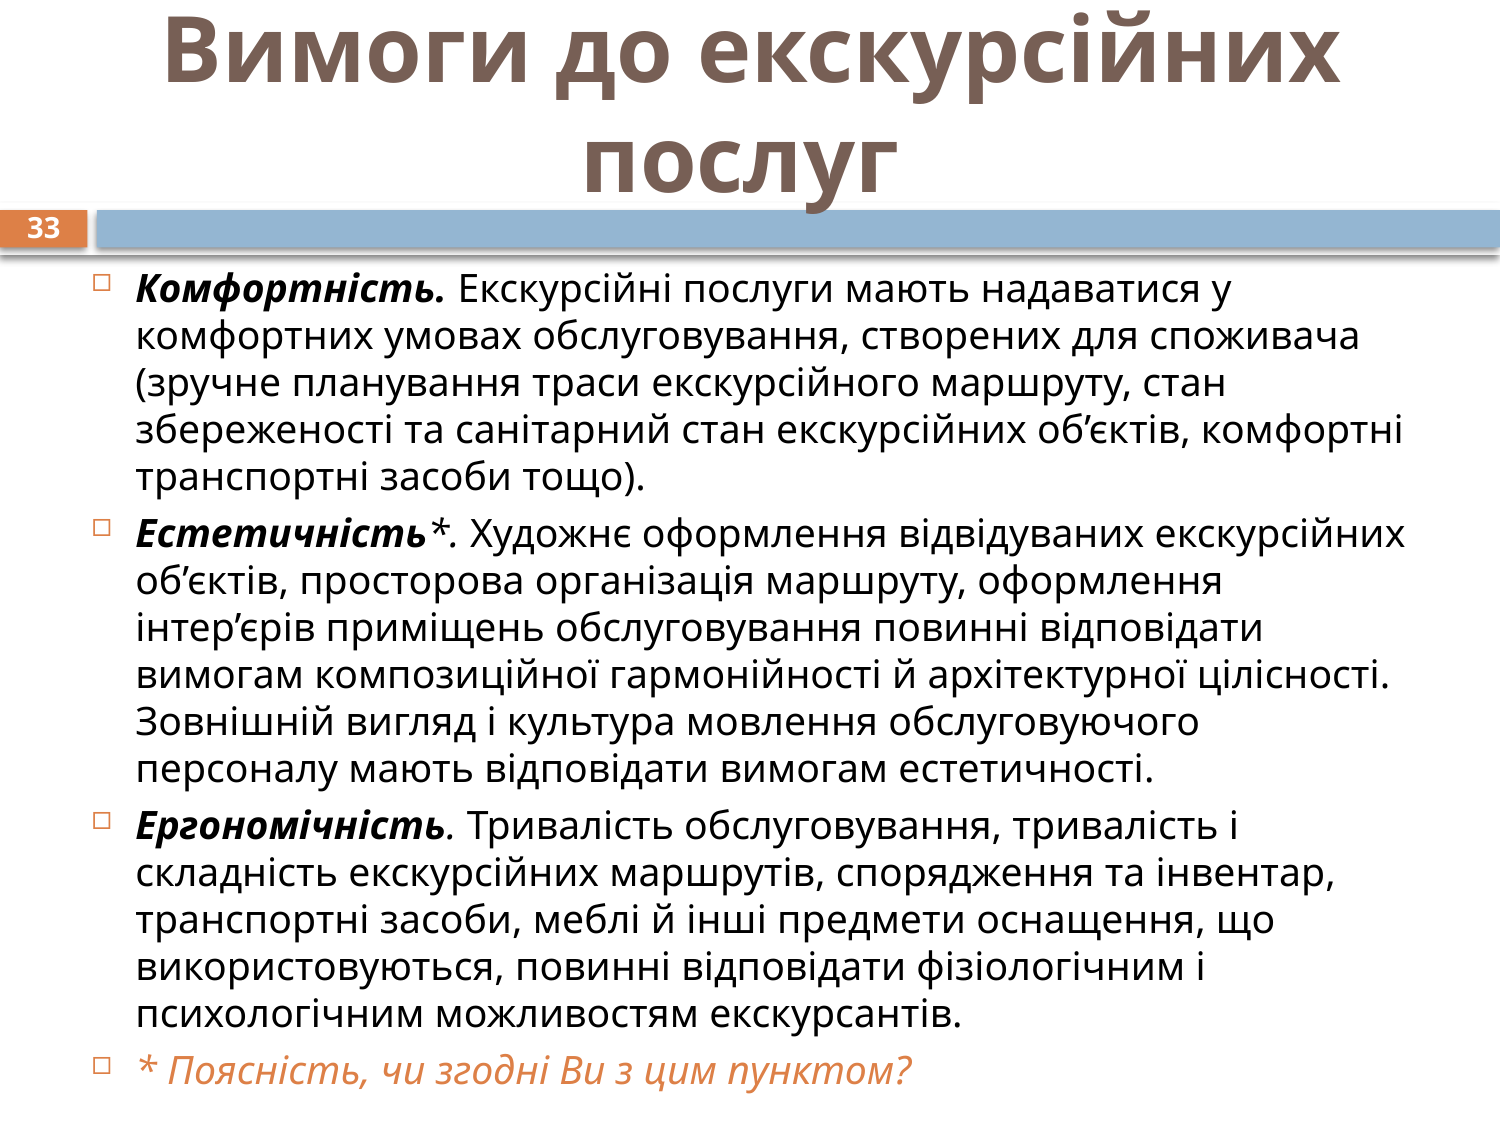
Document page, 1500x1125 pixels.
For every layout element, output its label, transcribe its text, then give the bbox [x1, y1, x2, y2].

slide_number 33 [0, 208, 88, 249]
title Вимоги до екскурсійних послуг [76, 19, 1427, 182]
list Комфортність. Екскурсійні послуги мають надаватися у комфортних умовах обслуговування, створених для споживача (зручне планування траси екскурсійного маршруту, стан збереженості та санітарний стан екскурсійних об’єктів, комфортні транспортні засоби тощо). Естетичність*. Художнє оформлення відвідуваних екскурсійних об’єктів, просторова організація маршруту, оформлення інтер’єрів приміщень обслуговування повинні відповідати вимогам композиційної гармонійності й архітектурної цілісності. Зовнішній вигляд і культура мовлення обслуговуючого персоналу мають відповідати вимогам естетичності. Ергономічність. Тривалість обслуговування, тривалість і складність екскурсійних маршрутів, спорядження та інвентар, транспортні засоби, меблі й інші предмети оснащення, що використовуються, повинні відповідати фізіологічним і психологічним можливостям екскурсантів. * Поясність, чи згодні Ви з цим пунктом? [76, 255, 1427, 1125]
